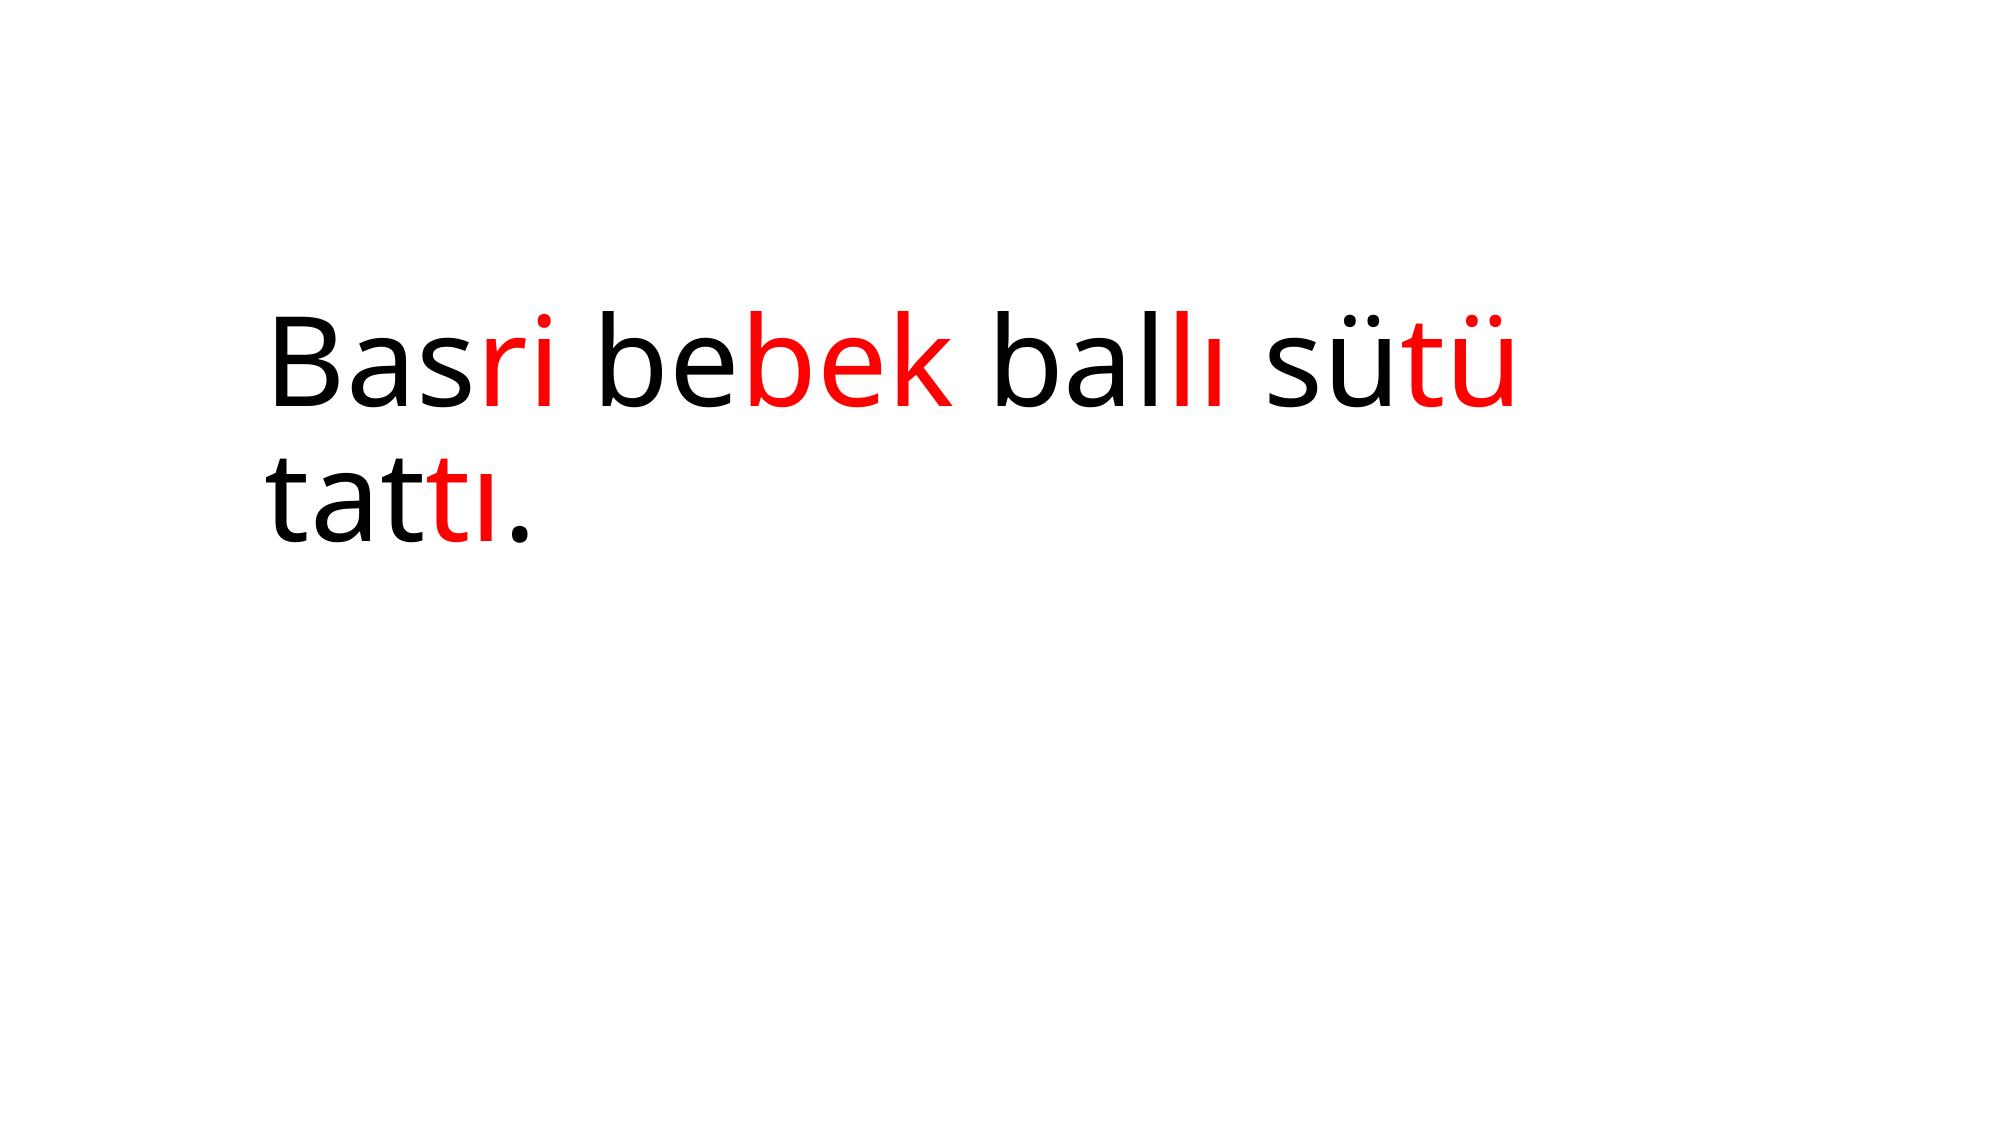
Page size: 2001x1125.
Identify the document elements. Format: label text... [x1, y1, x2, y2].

title Basri bebek ballı sütü tattı. [249, 184, 1750, 576]
